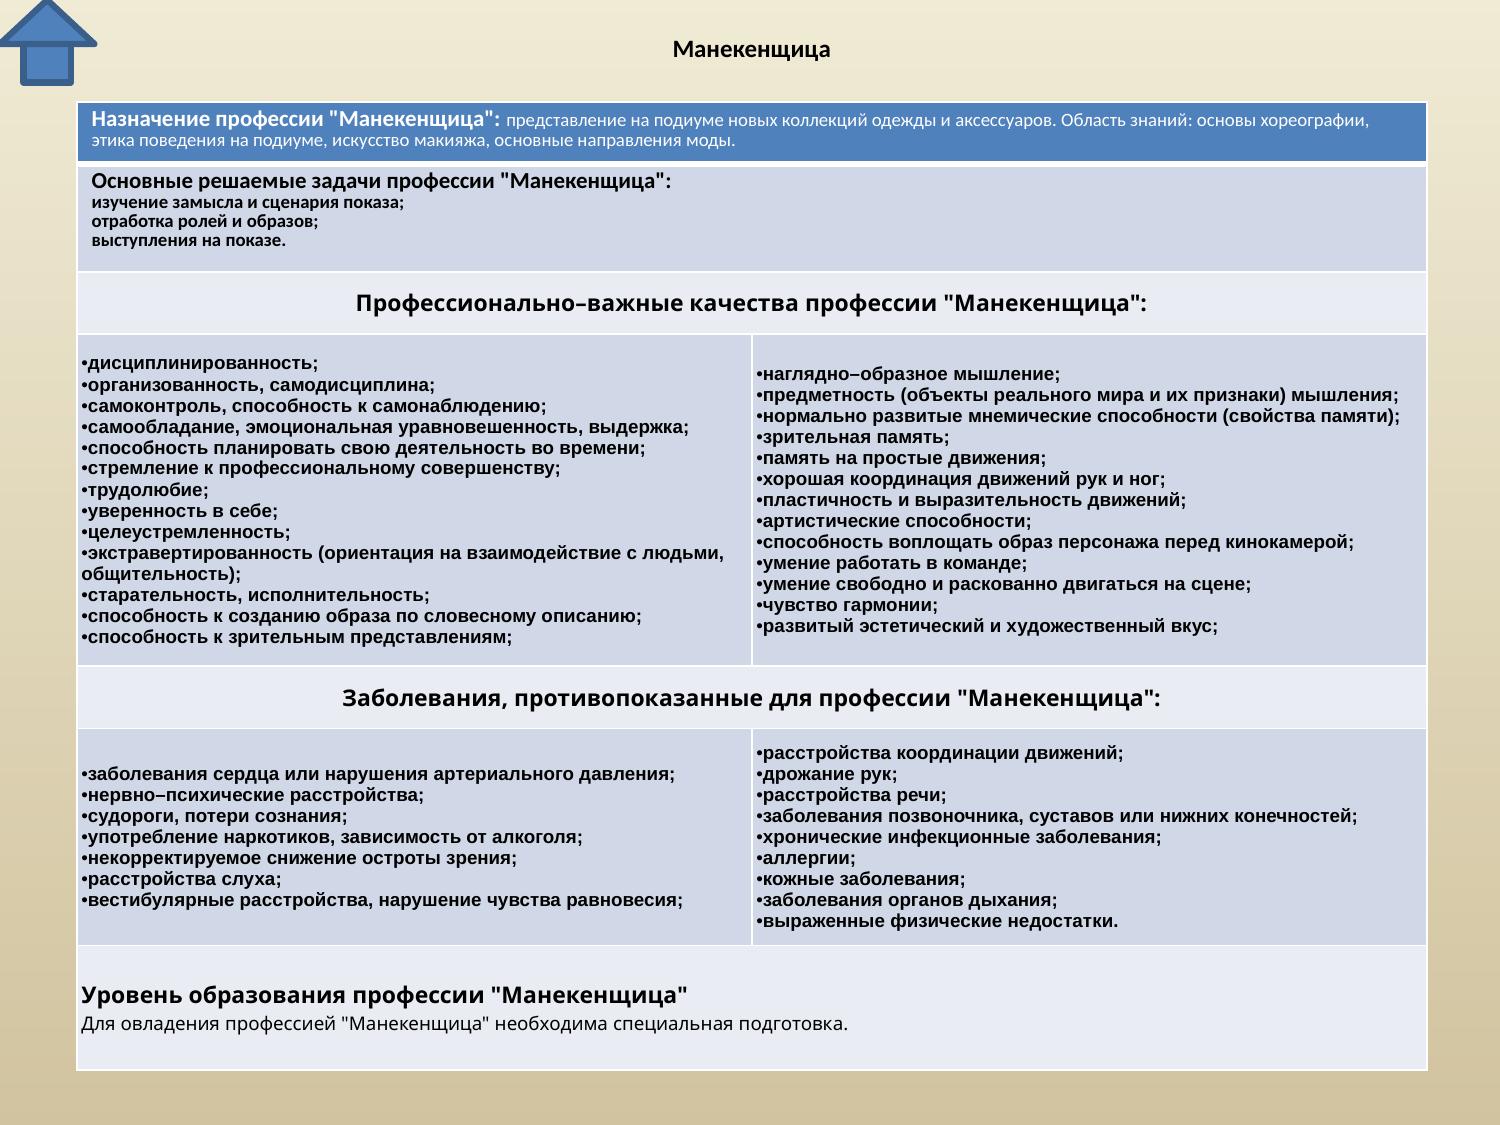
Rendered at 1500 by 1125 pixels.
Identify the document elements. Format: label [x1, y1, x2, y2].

text_box [0, 0, 94, 82]
table_cell [78, 167, 1426, 271]
table_cell [78, 667, 1426, 728]
title [76, 0, 1427, 96]
table_cell [78, 946, 1426, 1069]
table_cell [78, 273, 1426, 333]
table_cell [753, 335, 1426, 665]
table_cell [78, 729, 751, 945]
table_cell [753, 729, 1426, 945]
table_cell [78, 335, 751, 665]
table_header [78, 103, 1426, 161]
